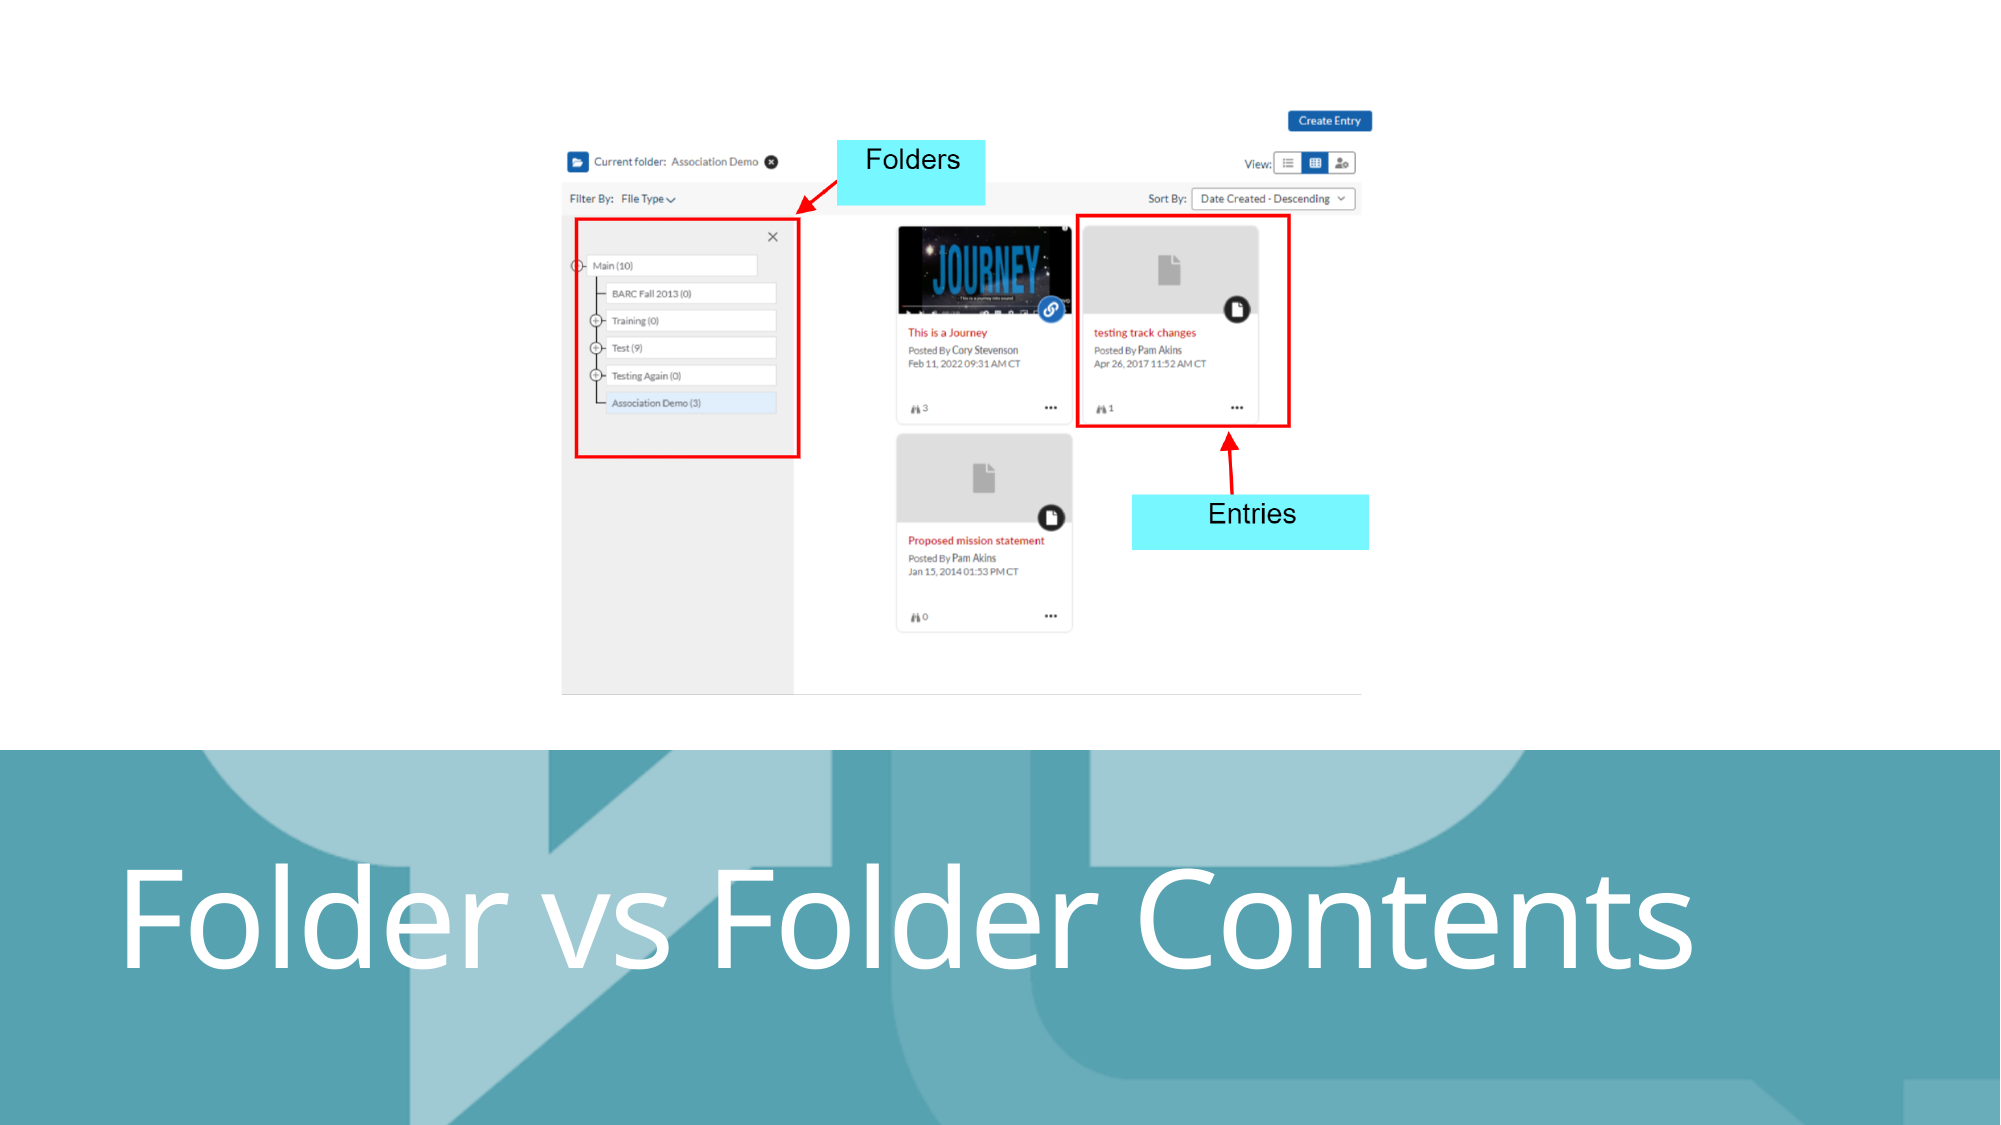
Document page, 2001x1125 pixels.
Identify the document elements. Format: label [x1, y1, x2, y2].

text_box [0, 0, 2000, 695]
picture [0, 105, 2000, 1125]
